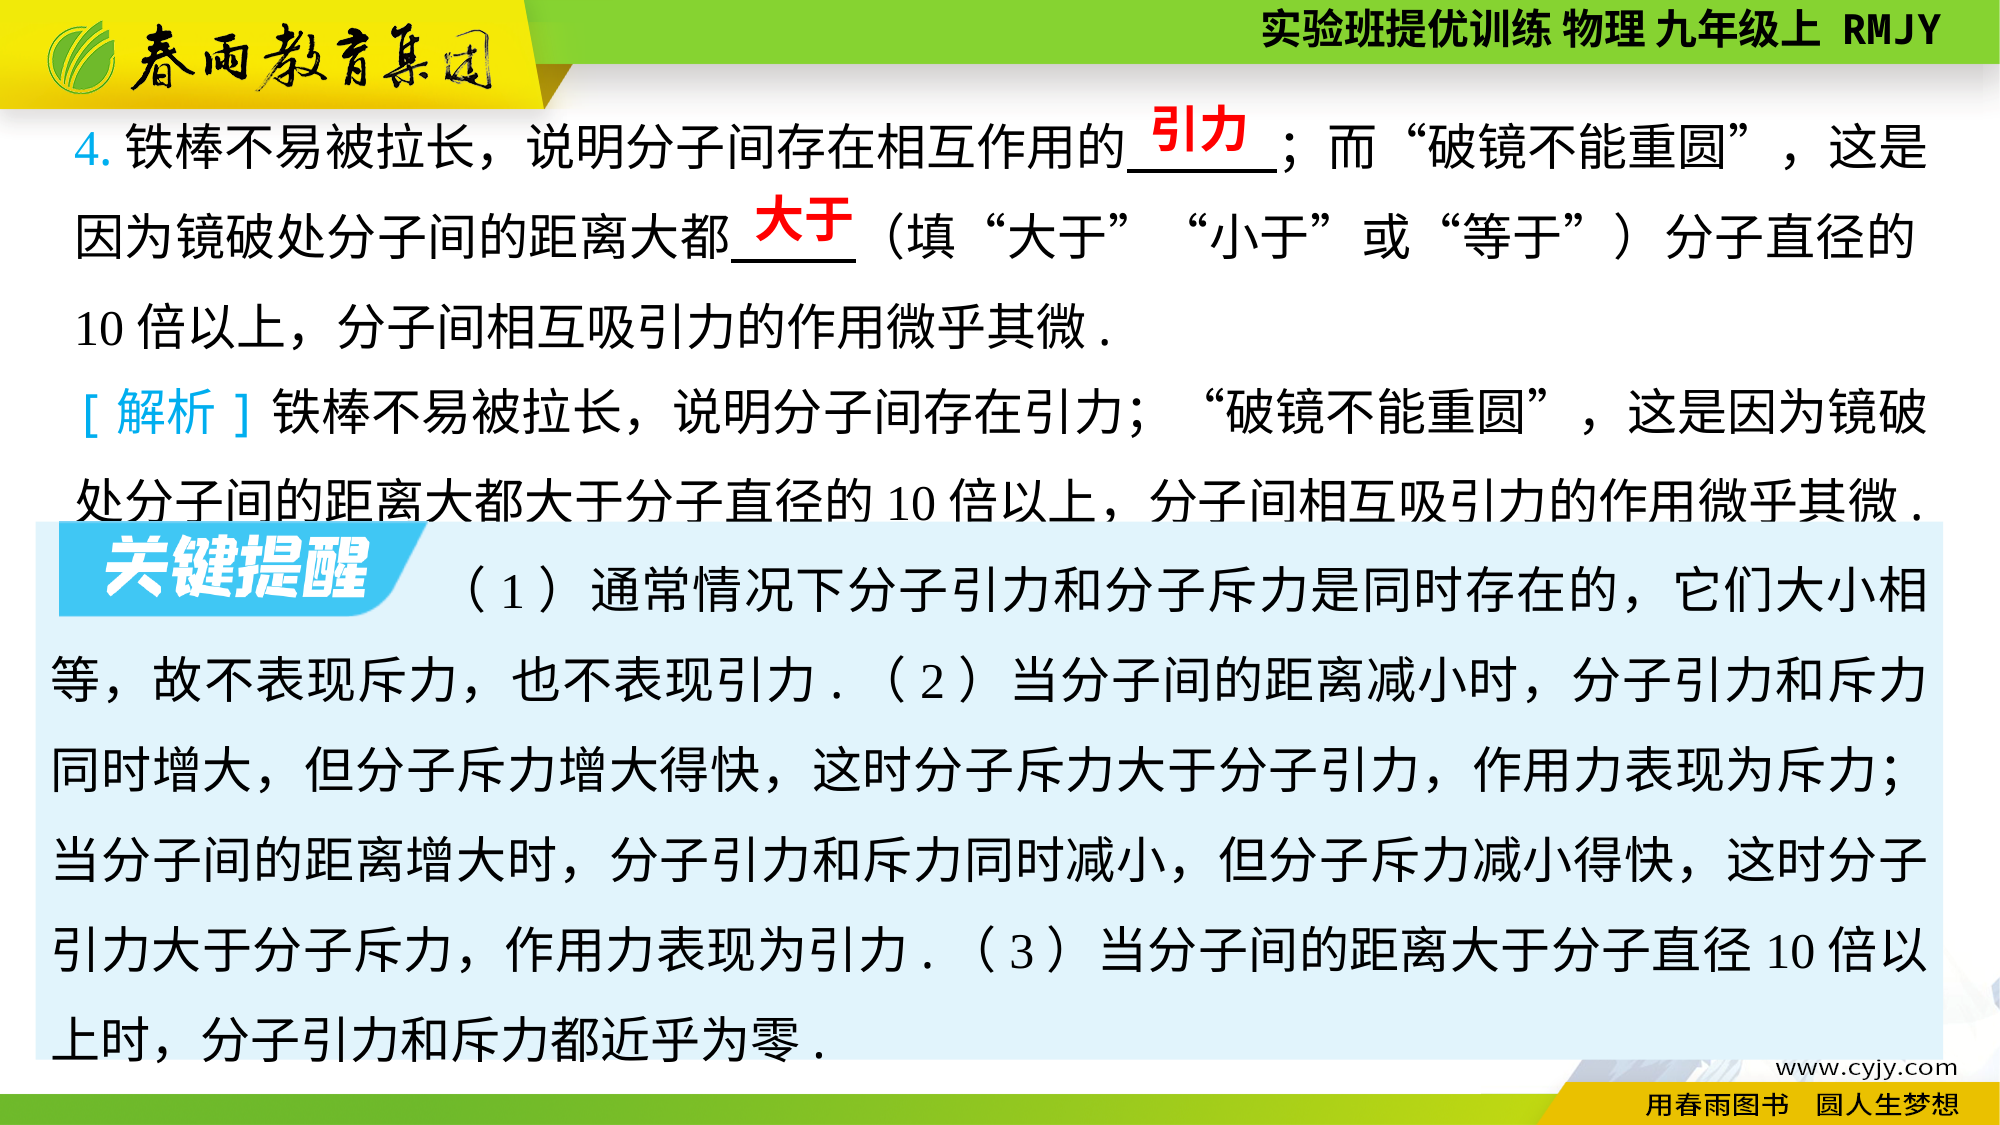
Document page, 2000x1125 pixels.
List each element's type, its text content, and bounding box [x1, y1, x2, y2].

text_box （1）通常情况下分子引力和分子斥力是同时存在的，它们大小相等，故不表现斥力，也不表现引力.（2）当分子间的距离减小时，分子引力和斥力同时增大，但分子斥力增大得快，这时分子斥力大于分子引力，作用力表现为斥力；当分子间的距离增大时，分子引力和斥力同时减小，但分子斥力减小得快，这时分子引力大于分子斥力，作用力表现为引力.（3）当分子间的距离大于分子直径10倍以上时，分子引力和斥力都近乎为零. [35, 521, 1944, 1060]
text_box 大于 [739, 179, 870, 255]
text_box 引力 [1135, 90, 1265, 165]
picture [0, 0, 2000, 1125]
text_box [解析]铁棒不易被拉长，说明分子间存在引力；“破镜不能重圆”，这是因为镜破处分子间的距离大都大于分子直径的10倍以上，分子间相互吸引力的作用微乎其微. [59, 343, 1944, 521]
list 4.铁棒不易被拉长，说明分子间存在相互作用的 ；而“破镜不能重圆”，这是因为镜破处分子间的距离大都 （填“大于”“小于”或“等于”）分子直径的10倍以上，分子间相互吸引力的作用微乎其微. [59, 78, 1944, 343]
